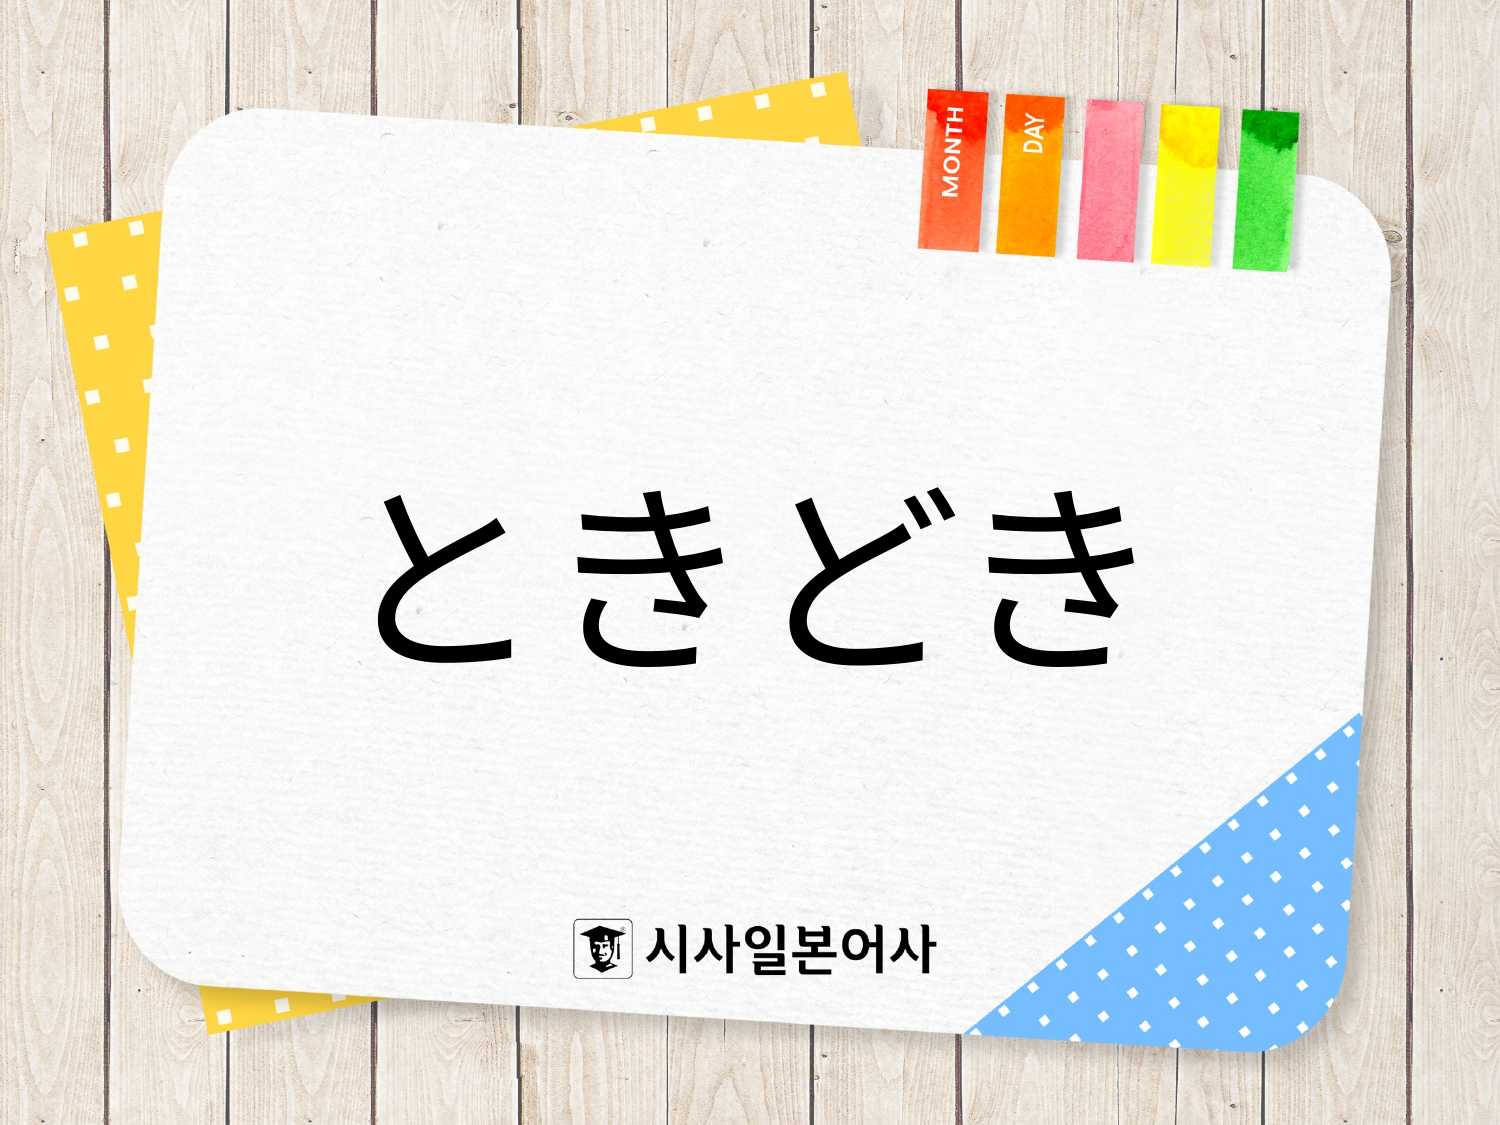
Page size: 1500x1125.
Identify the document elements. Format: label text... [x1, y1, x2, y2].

picture [0, 0, 1500, 1125]
title ときどき [75, 338, 1425, 811]
